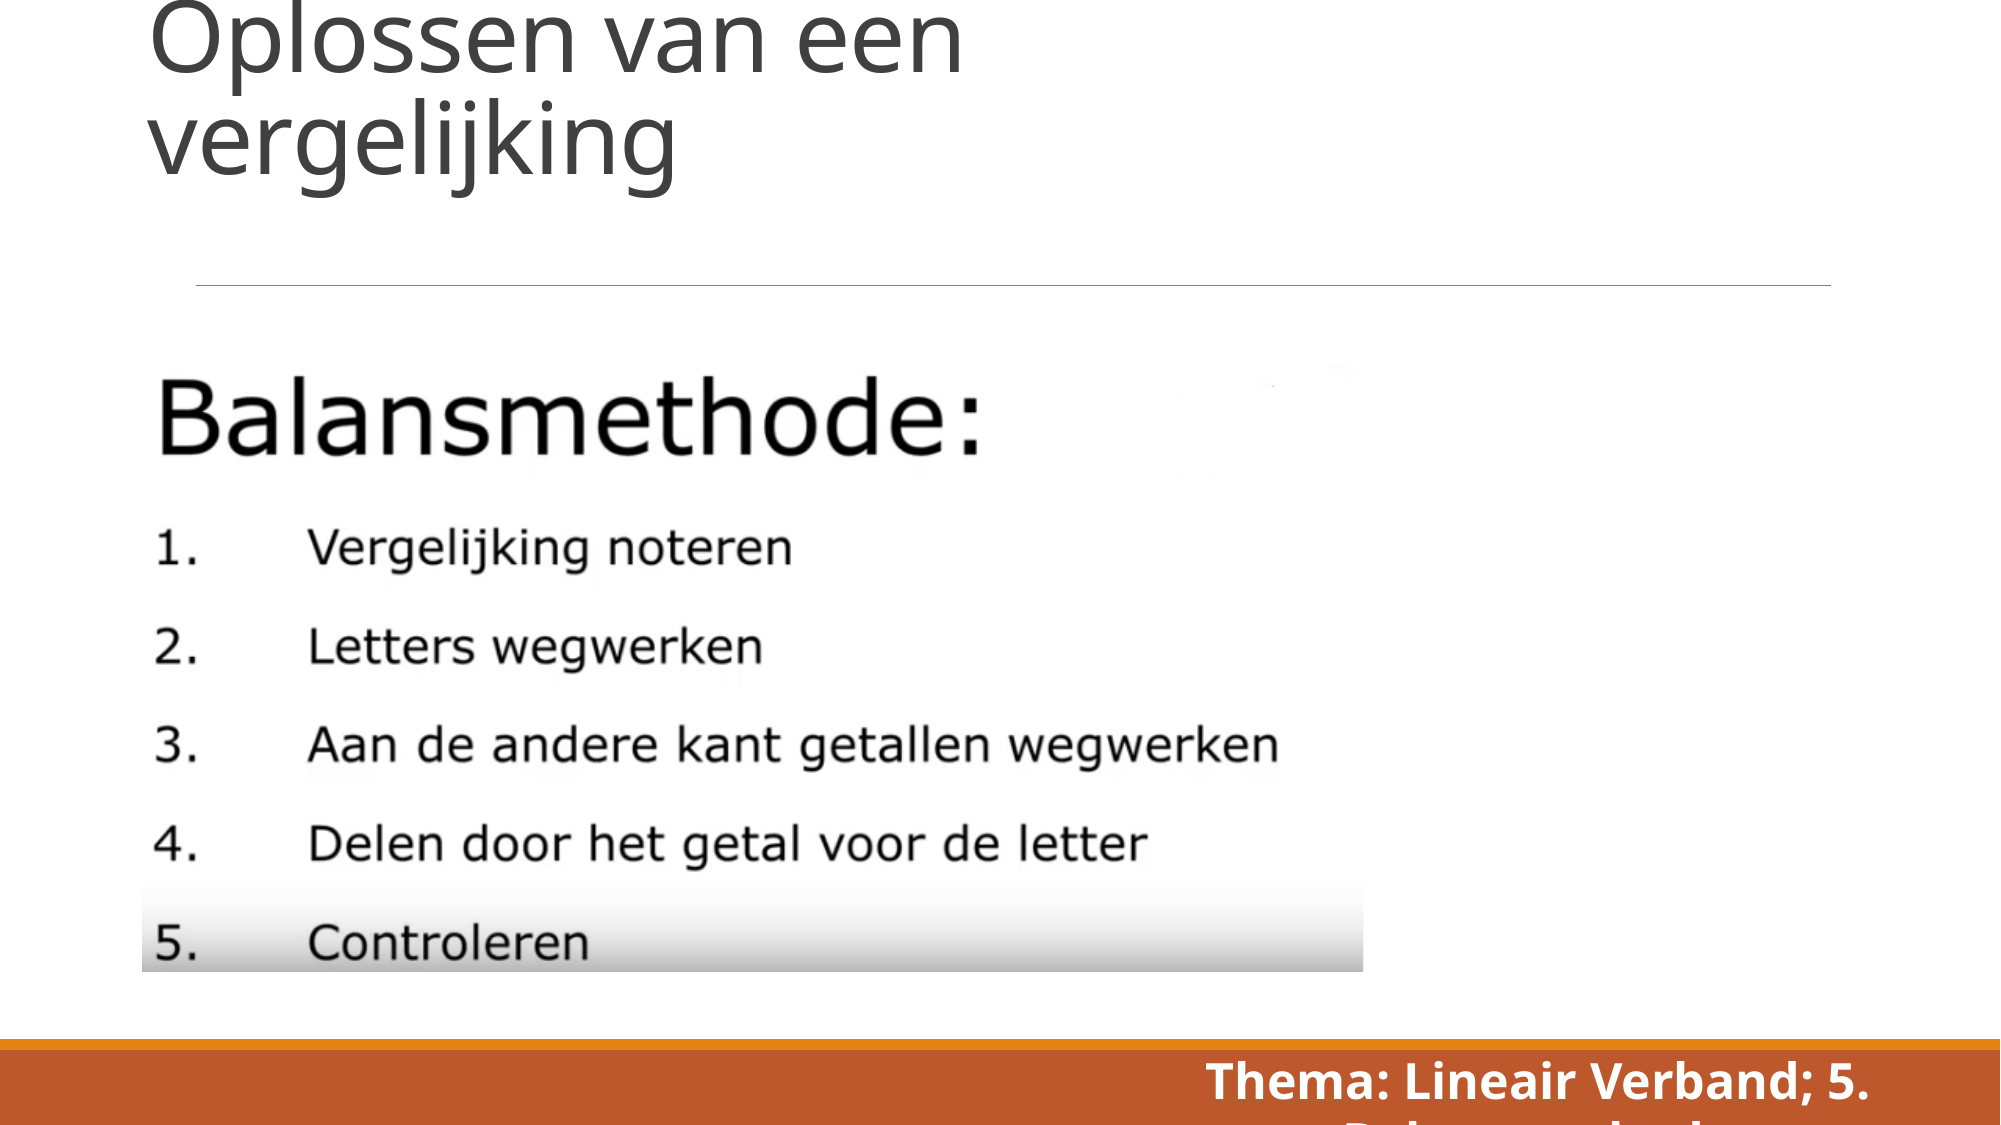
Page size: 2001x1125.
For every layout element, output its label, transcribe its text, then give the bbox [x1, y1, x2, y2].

title Oplossen van een vergelijking [132, 72, 1448, 203]
text_box Thema: Lineair Verband; 5. Balansmethode [1076, 1042, 2000, 1125]
picture [142, 353, 1366, 972]
